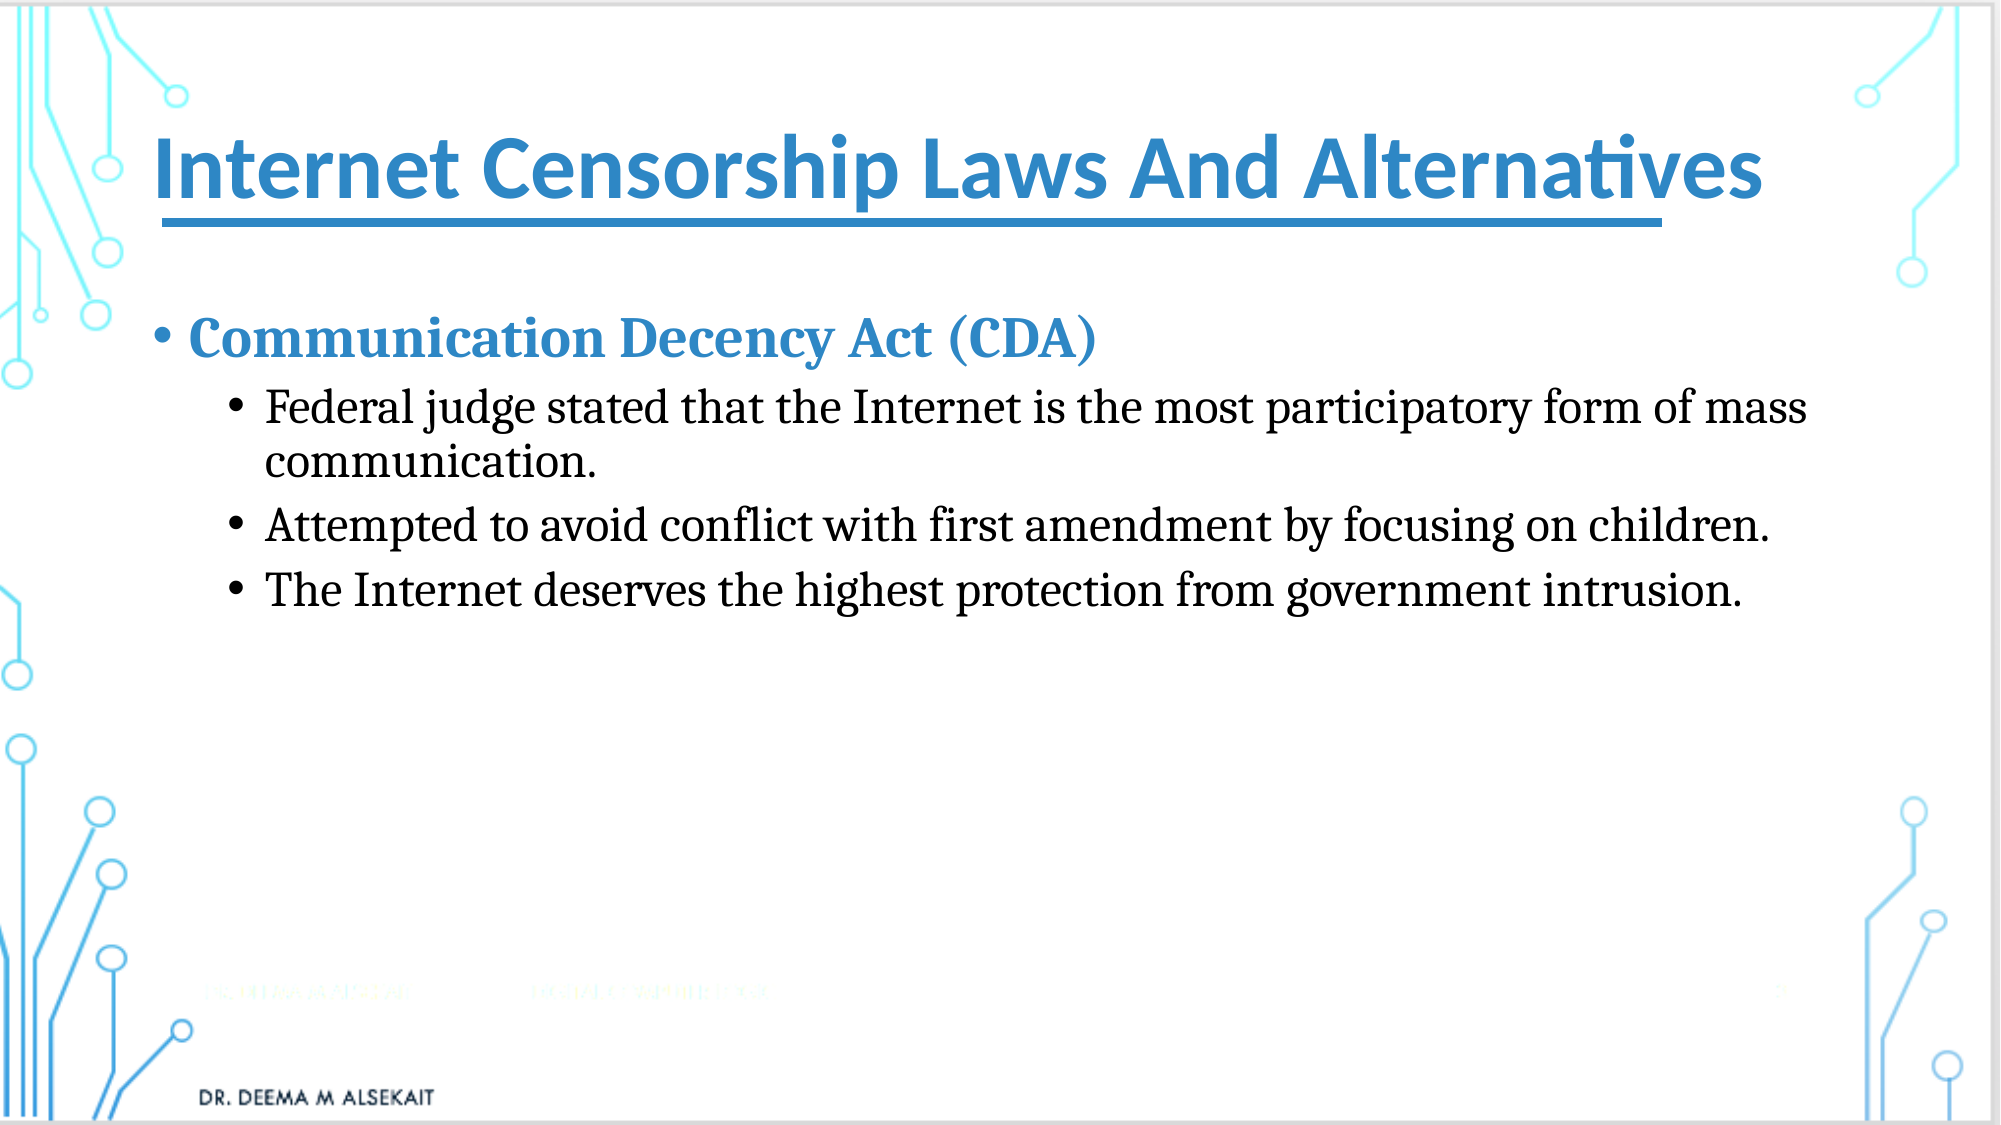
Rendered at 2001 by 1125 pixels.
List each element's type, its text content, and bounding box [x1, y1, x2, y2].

picture [0, 0, 2001, 1125]
title Internet Censorship Laws And Alternatives [137, 59, 1863, 278]
list Communication Decency Act (CDA) Federal judge stated that the Internet is the most participatory form of mass communication. Attempted to avoid conflict with first amendment by focusing on children. The Internet deserves the highest protection from government intrusion. [137, 299, 1863, 1014]
